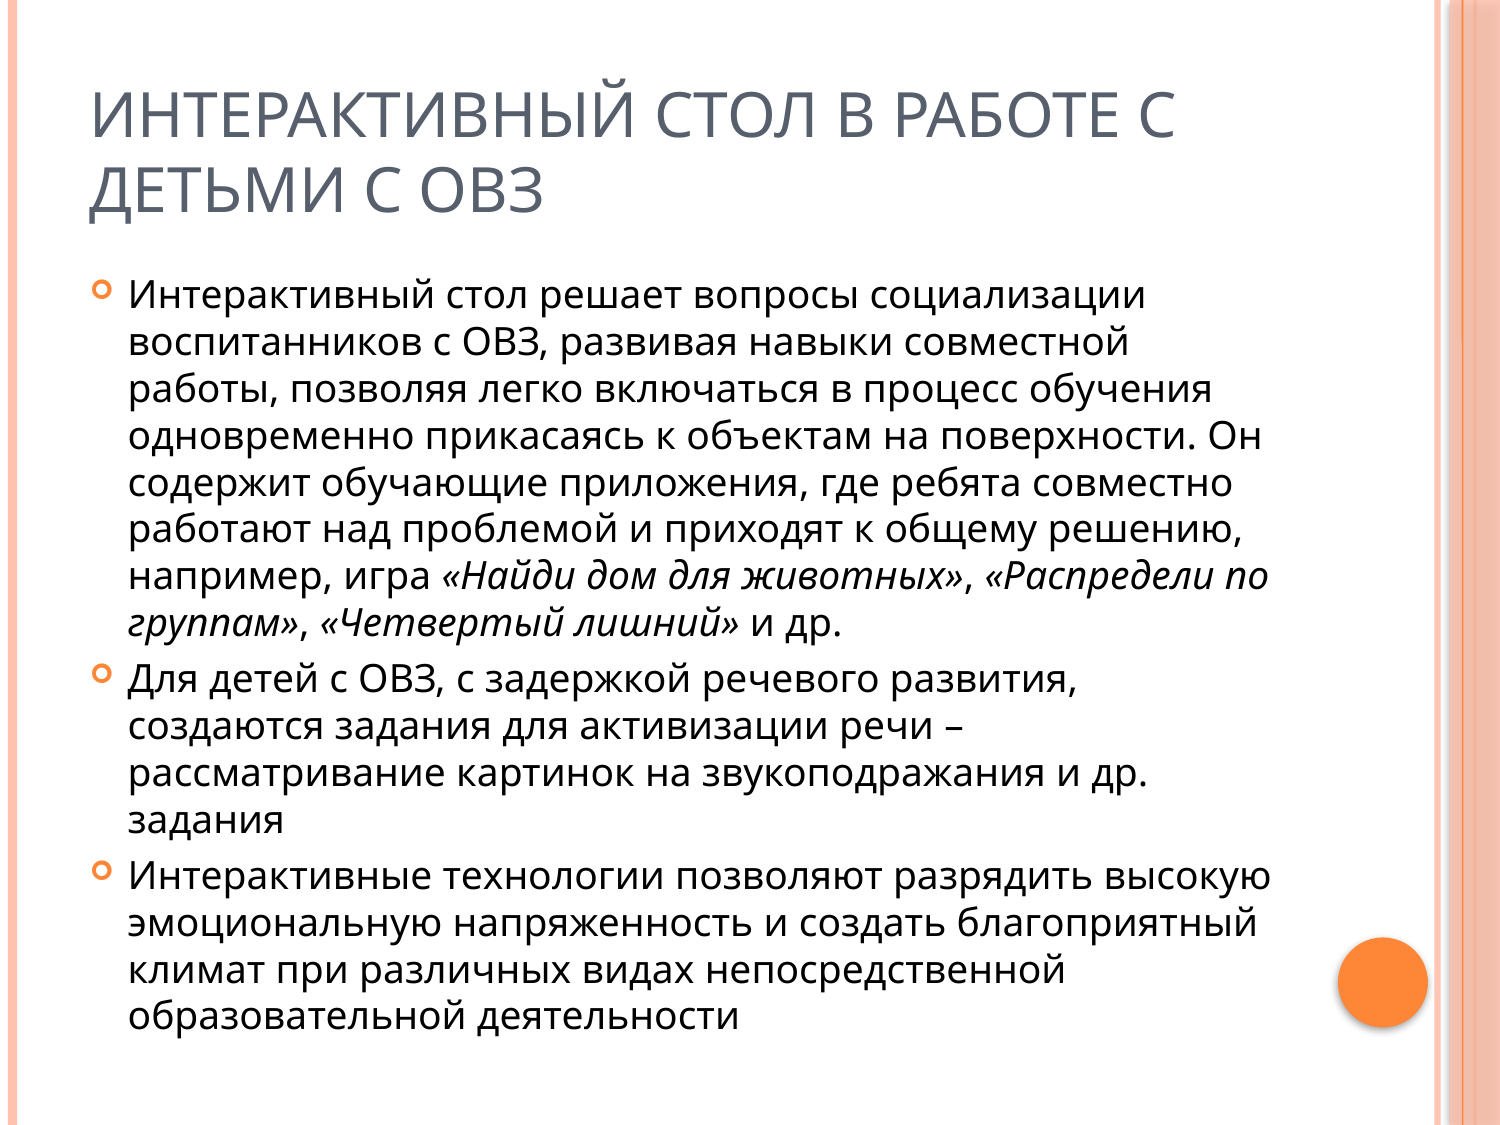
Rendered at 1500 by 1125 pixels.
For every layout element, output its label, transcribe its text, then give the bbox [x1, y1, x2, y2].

title Интерактивный стол в работе с детьми с ОВЗ [75, 45, 1300, 233]
list Интерактивный стол решает вопросы социализации воспитанников с ОВЗ, развивая навыки совместной работы, позволяя легко включаться в процесс обучения одновременно прикасаясь к объектам на поверхности. Он содержит обучающие приложения, где ребята совместно работают над проблемой и приходят к общему решению, например, игра «Найди дом для животных», «Распредели по группам», «Четвертый лишний» и др. Для детей с ОВЗ, с задержкой речевого развития, создаются задания для активизации речи – рассматривание картинок на звукоподражания и др. задания Интерактивные технологии позволяют разрядить высокую эмоциональную напряженность и создать благоприятный климат при различных видах непосредственной образовательной деятельности [75, 262, 1300, 1062]
